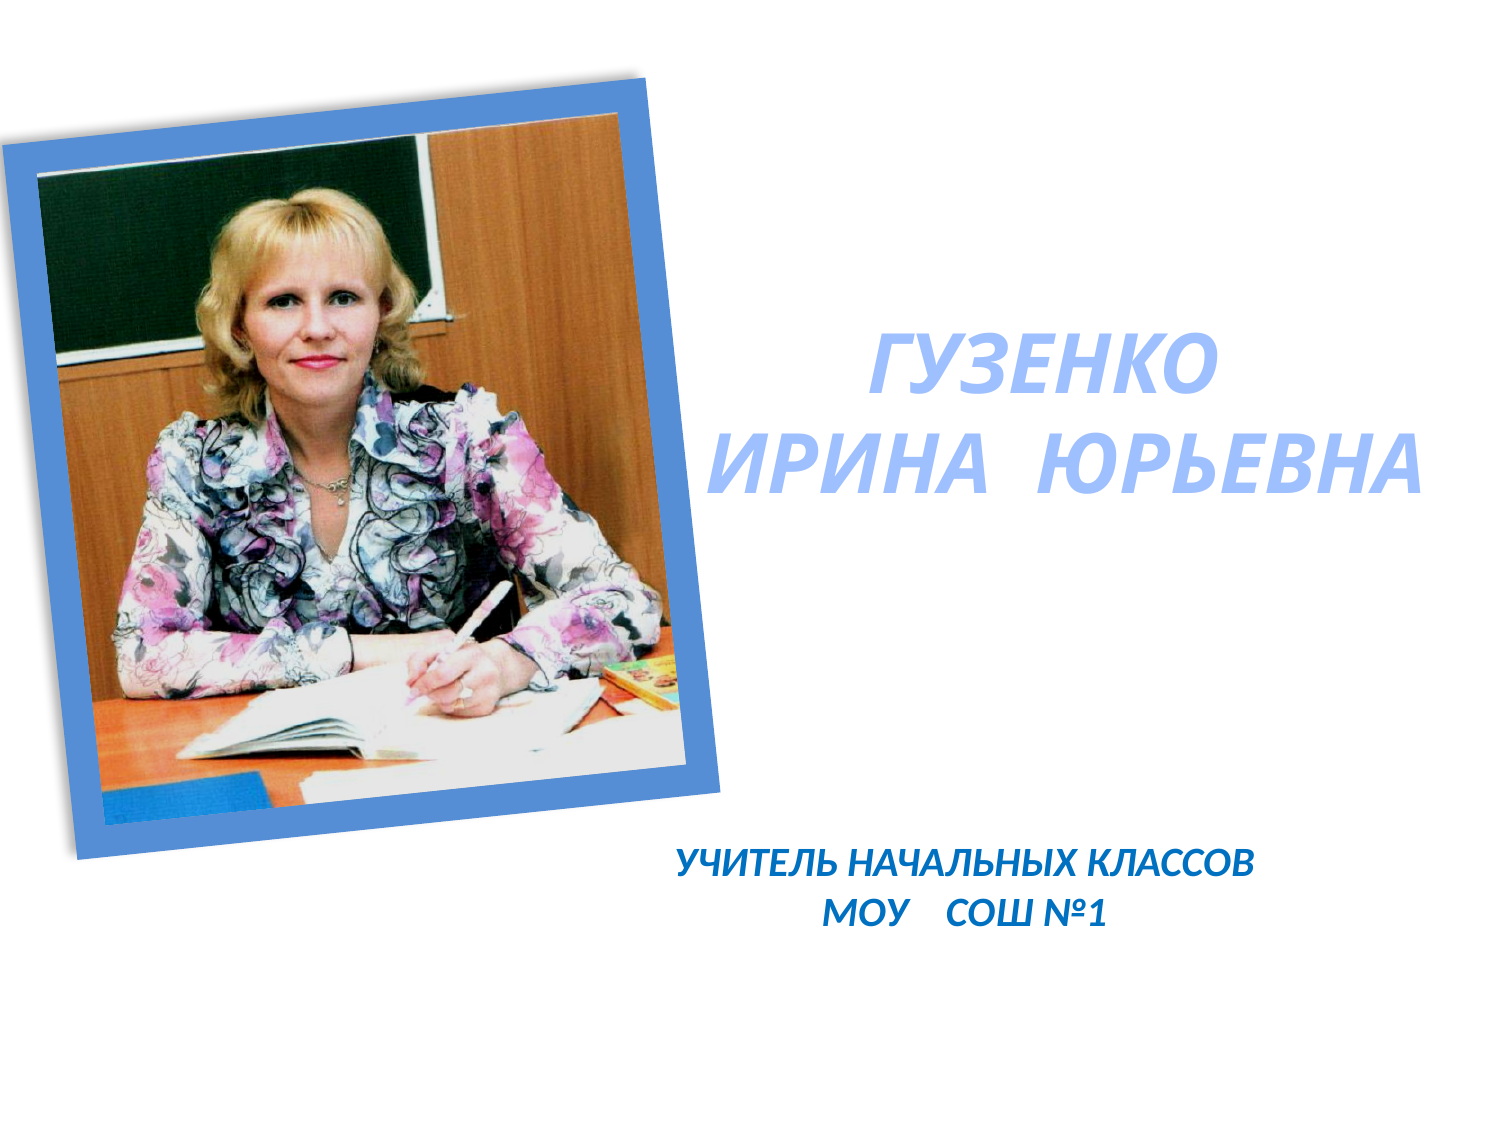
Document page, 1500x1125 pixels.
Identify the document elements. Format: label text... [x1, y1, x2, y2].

picture [37, 114, 683, 825]
text_box УЧИТЕЛЬ НАЧАЛЬНЫХ КЛАССОВ МОУ СОШ №1 [476, 737, 1453, 988]
text_box ГУЗЕНКО ИРИНА ЮРЬЕВНА [679, 302, 1453, 518]
